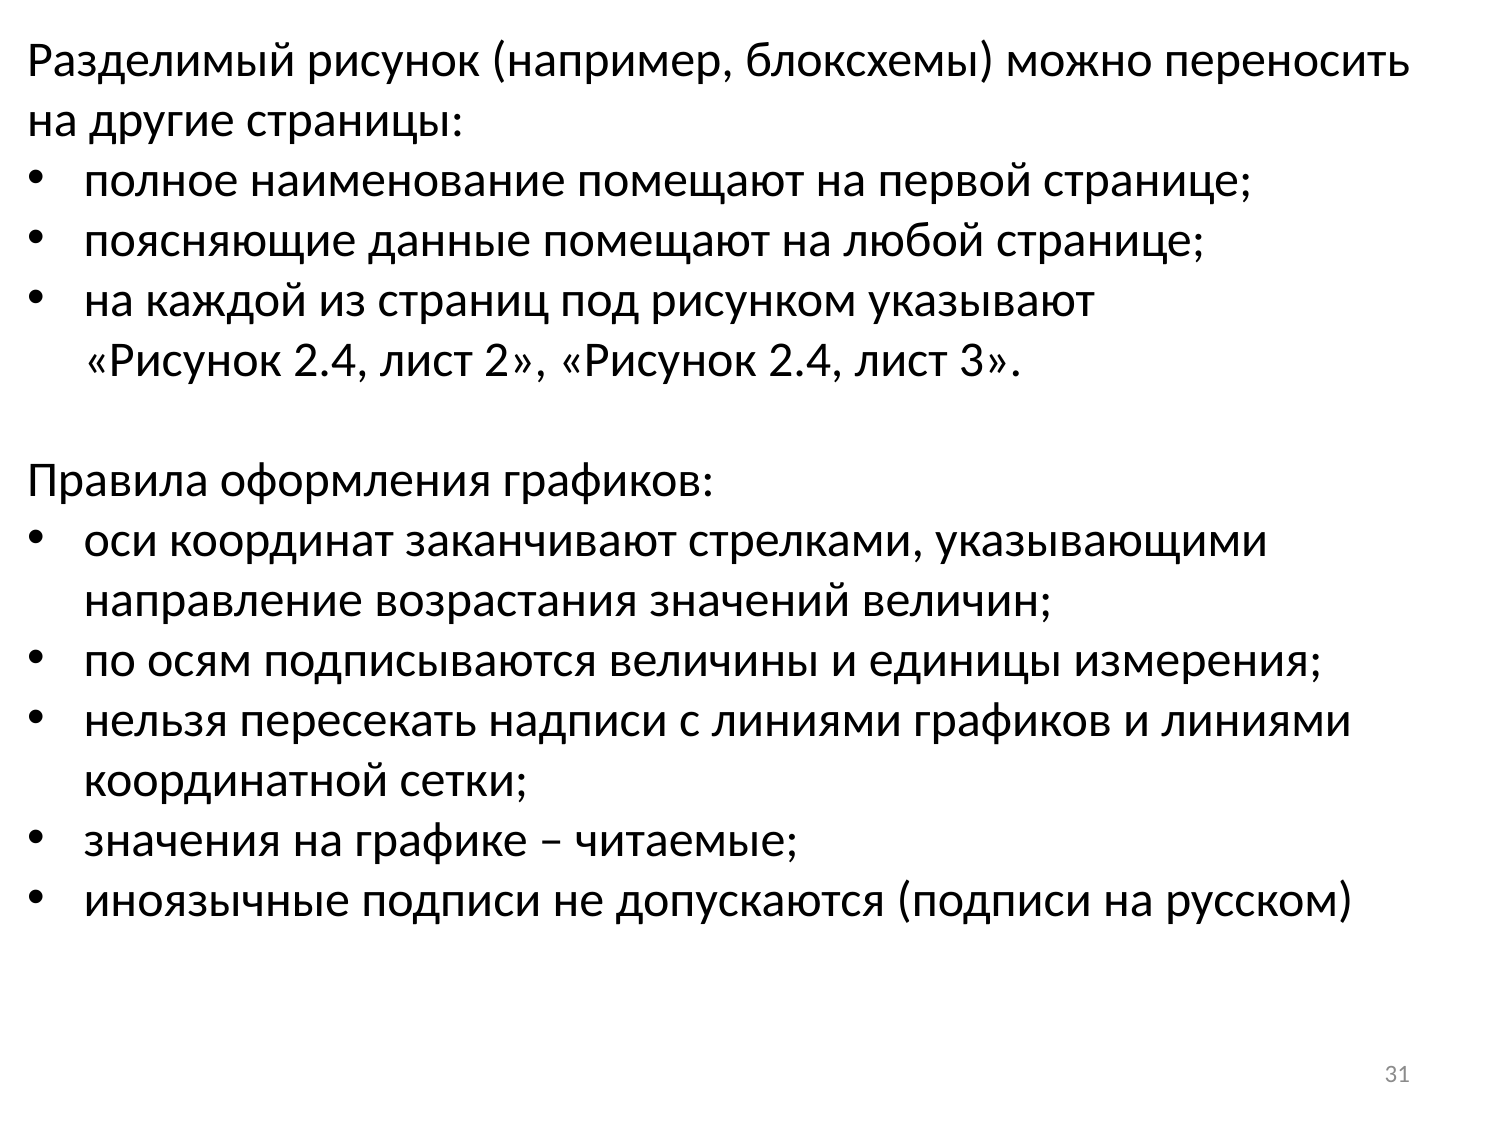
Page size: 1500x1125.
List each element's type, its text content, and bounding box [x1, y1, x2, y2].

slide_number 31 [1074, 1042, 1425, 1103]
text_box Разделимый рисунок (например, блоксхемы) можно переносить на другие страницы: полное наименование помещают на первой странице; поясняющие данные помещают на любой странице; на каждой из страниц под рисунком указывают «Рисунок 2.4, лист 2», «Рисунок 2.4, лист 3». Правила оформления графиков: оси координат заканчивают стрелками, указывающими направление возрастания значений величин; по осям подписываются величины и единицы измерения; нельзя пересекать надписи с линиями графиков и линиями координатной сетки; значения на графике – читаемые; иноязычные подписи не допускаются (подписи на русском) [12, 19, 1478, 934]
